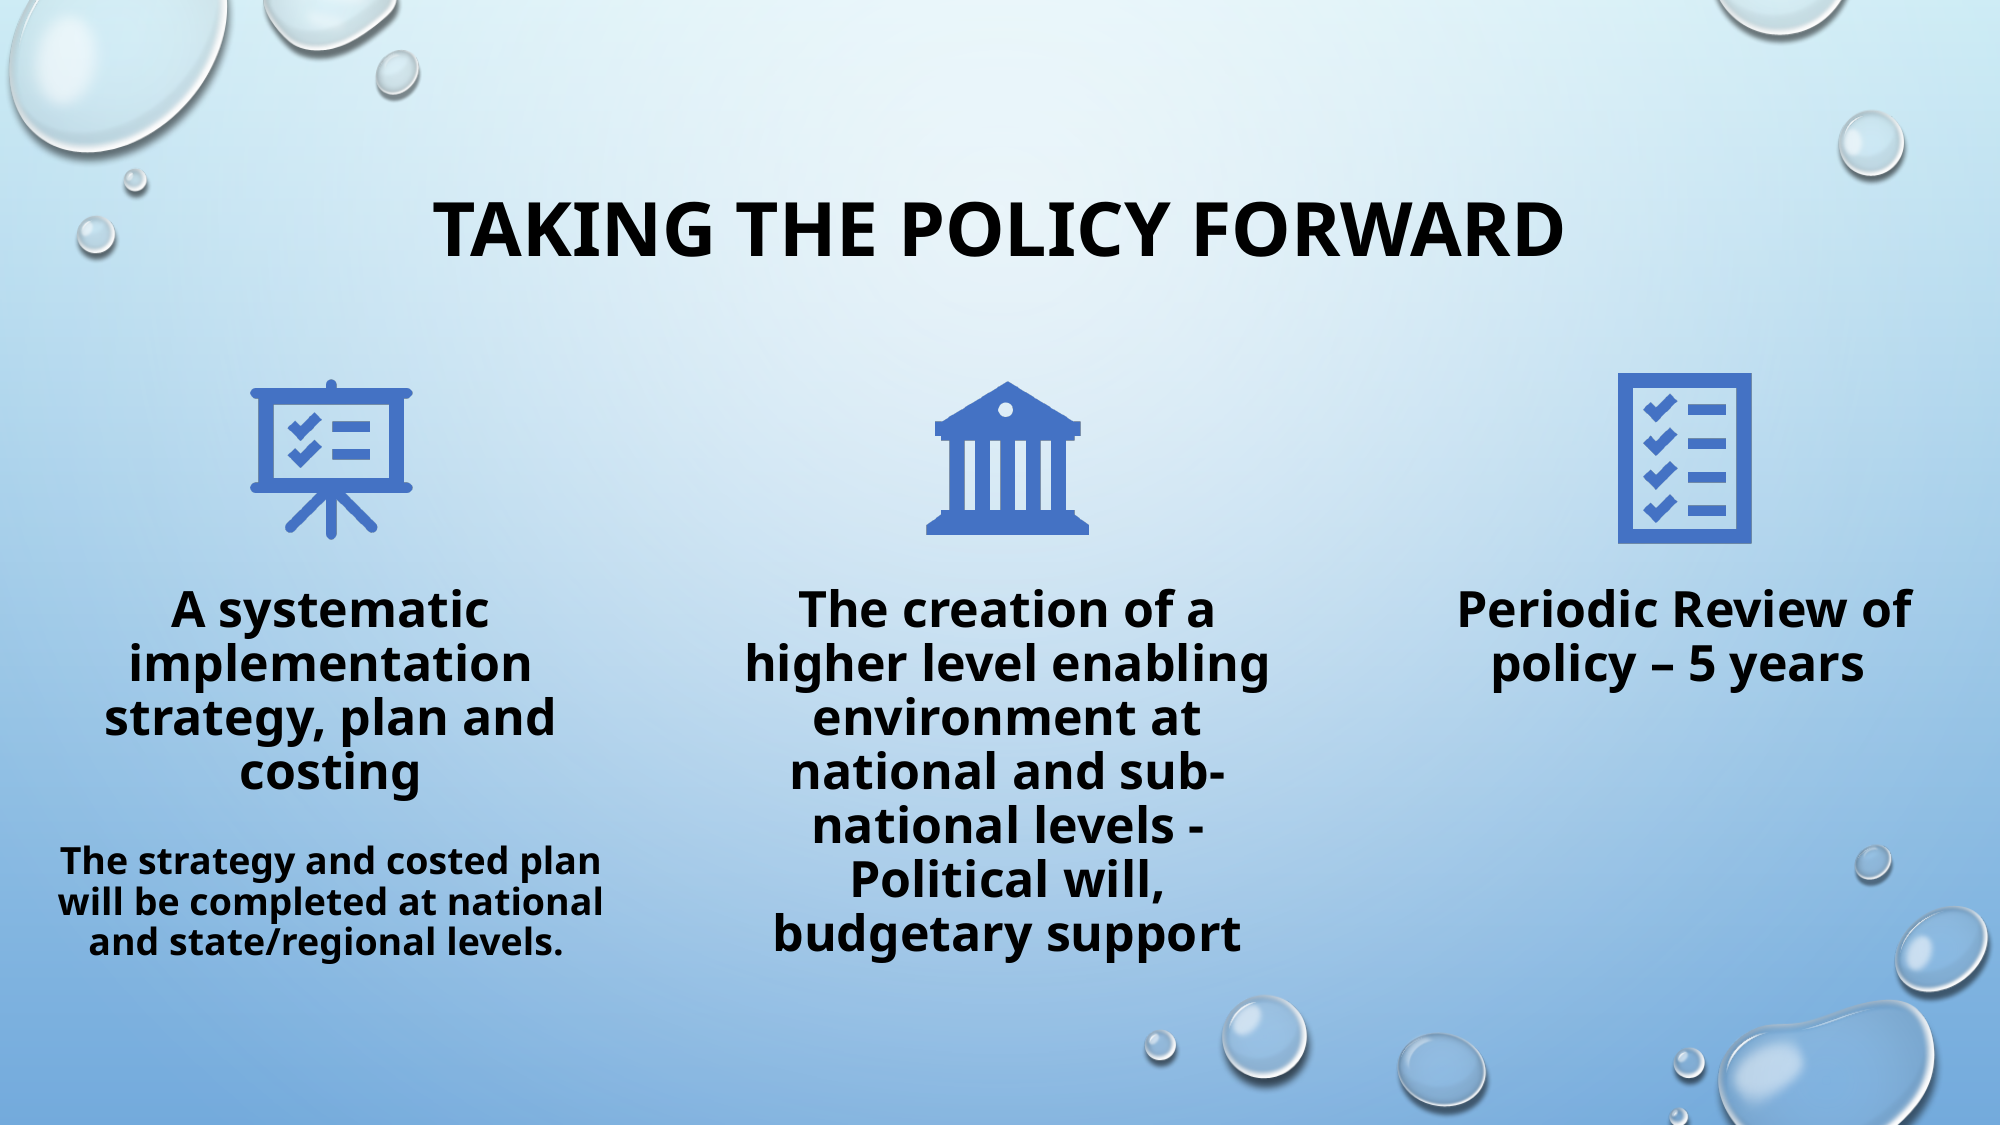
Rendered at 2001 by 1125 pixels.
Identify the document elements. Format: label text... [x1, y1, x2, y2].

picture [0, 0, 2000, 1125]
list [42, 300, 1973, 1010]
title Taking the policy forward [149, 101, 1851, 300]
